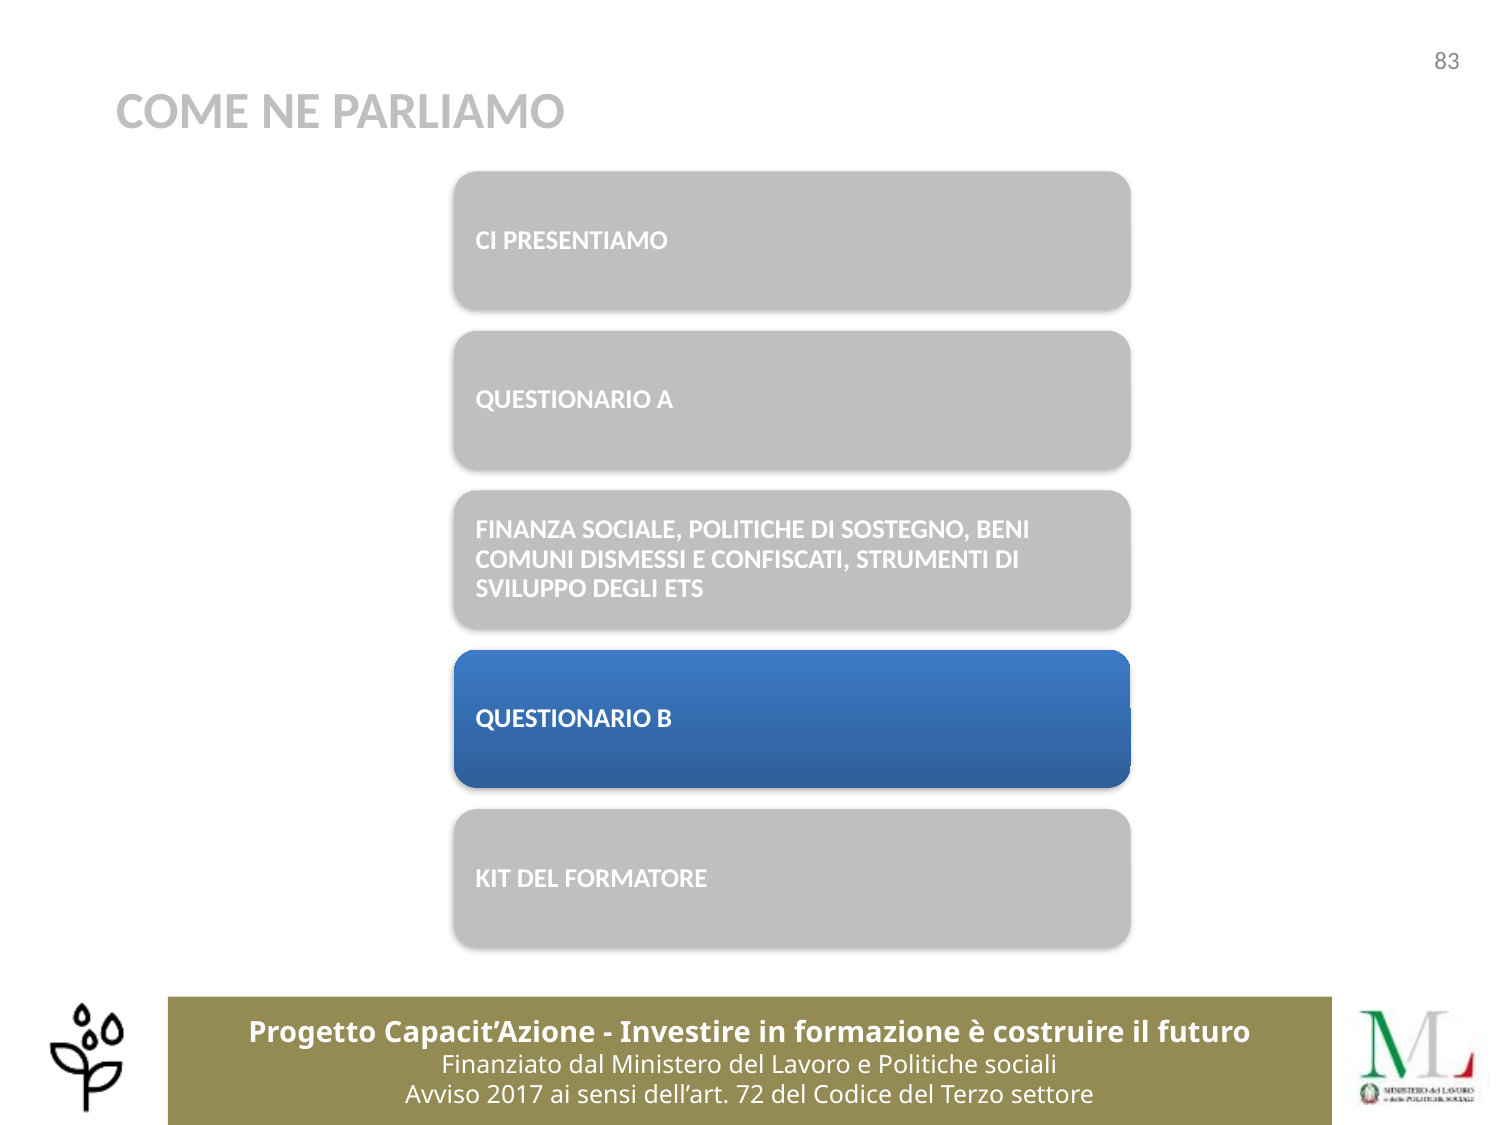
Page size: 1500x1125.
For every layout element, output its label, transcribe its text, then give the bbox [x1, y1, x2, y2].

picture [1345, 1009, 1491, 1106]
picture [47, 1002, 129, 1113]
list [453, 167, 1131, 952]
slide_number 83 [1124, 29, 1475, 90]
text_box Progetto Capacit’Azione - Investire in formazione è costruire il futuro Finanziato dal Ministero del Lavoro e Politiche sociali Avviso 2017 ai sensi dell’art. 72 del Codice del Terzo settore [166, 994, 1334, 1125]
text_box COME NE PARLIAMO [39, 69, 642, 159]
